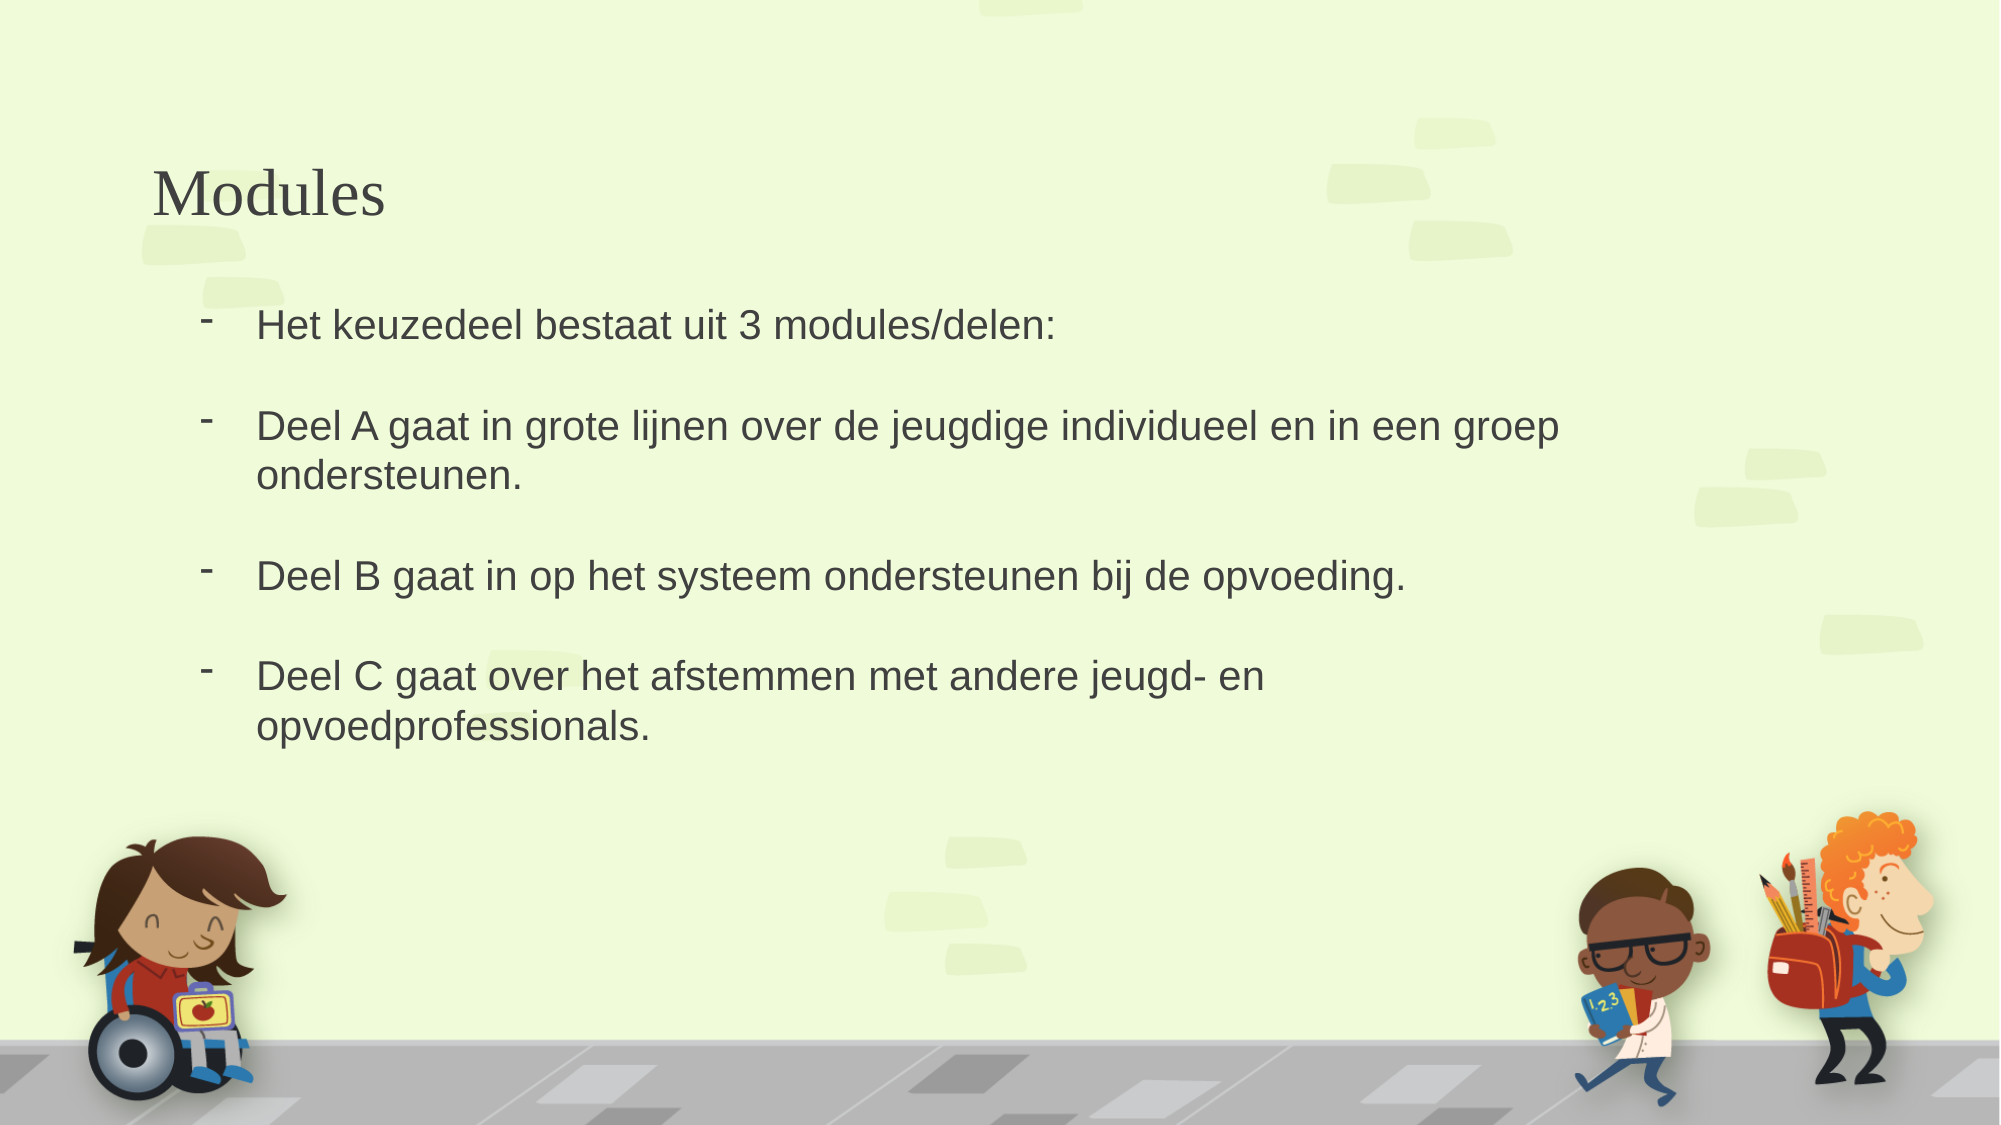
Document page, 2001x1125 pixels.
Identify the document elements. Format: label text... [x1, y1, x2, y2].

title Modules [137, 59, 1750, 238]
text_box Het keuzedeel bestaat uit 3 modules/delen: Deel A gaat in grote lijnen over de jeugdige individueel en in een groep ondersteunen. Deel B gaat in op het systeem ondersteunen bij de opvoeding. Deel C gaat over het afstemmen met andere jeugd- en opvoedprofessionals. [184, 290, 1686, 756]
picture [0, 0, 2000, 1125]
